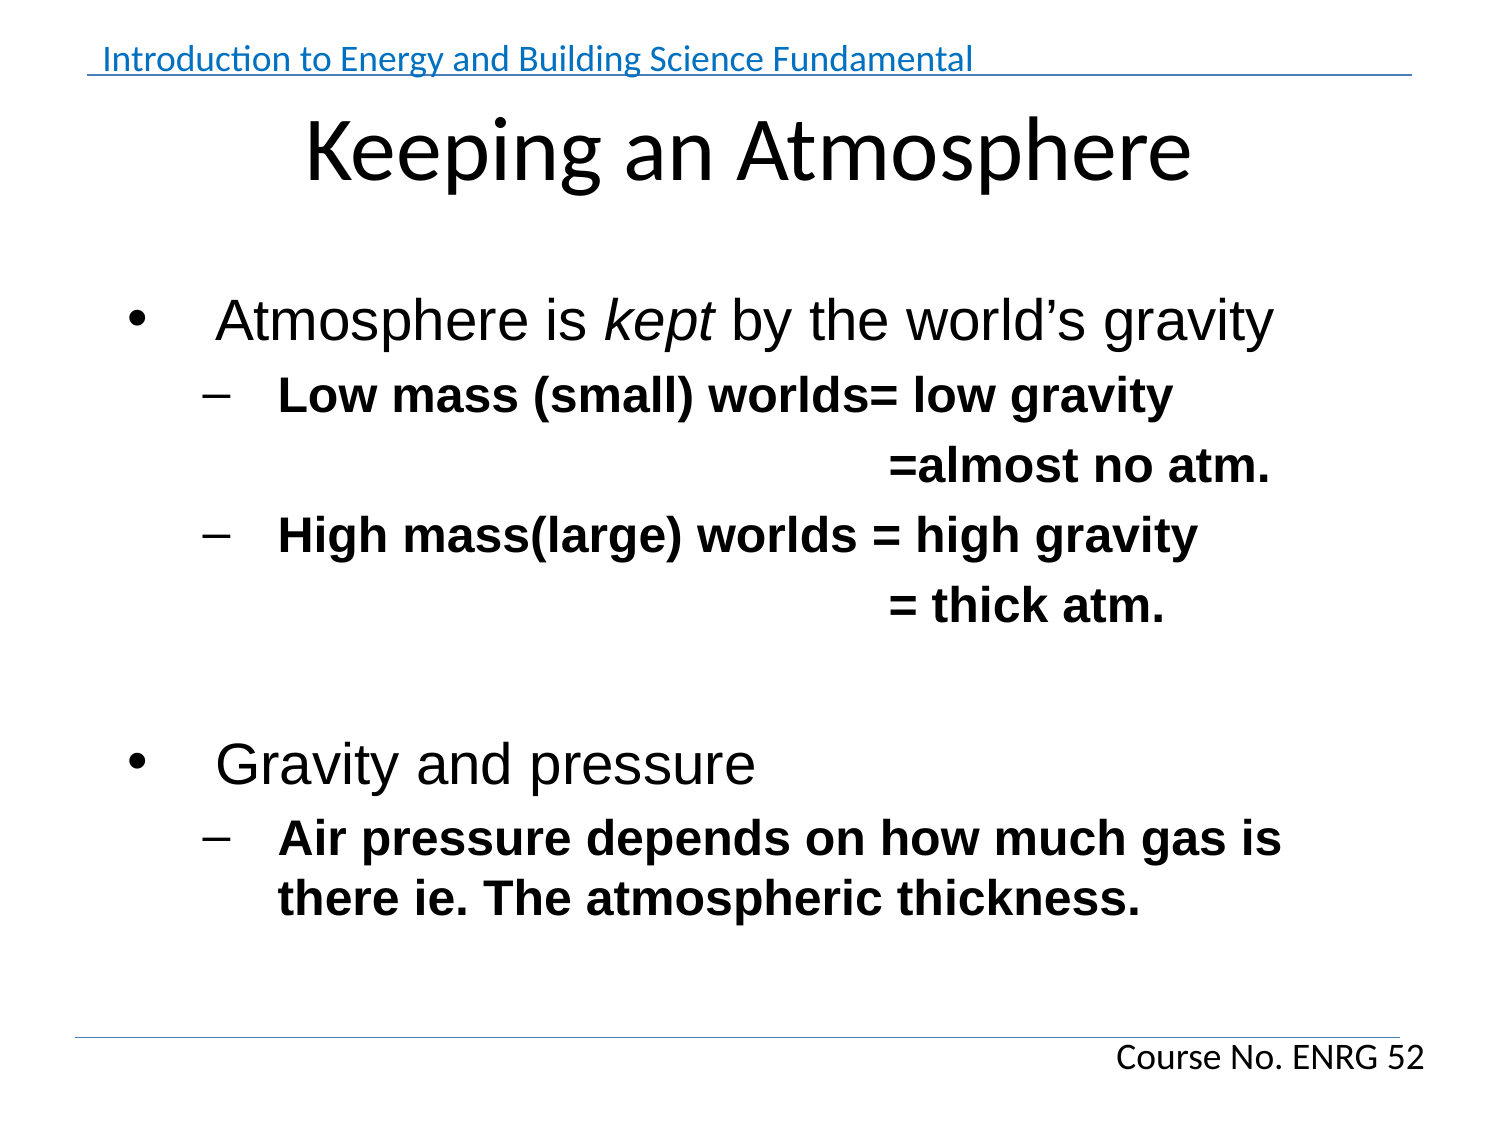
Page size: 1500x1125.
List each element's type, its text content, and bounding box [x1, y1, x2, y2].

list Atmosphere is kept by the world’s gravity Low mass (small) worlds= low gravity =almost no atm. High mass(large) worlds = high gravity = thick atm. Gravity and pressure Air pressure depends on how much gas is there ie. The atmospheric thickness. [112, 275, 1388, 950]
title Keeping an Atmosphere [112, 50, 1388, 238]
